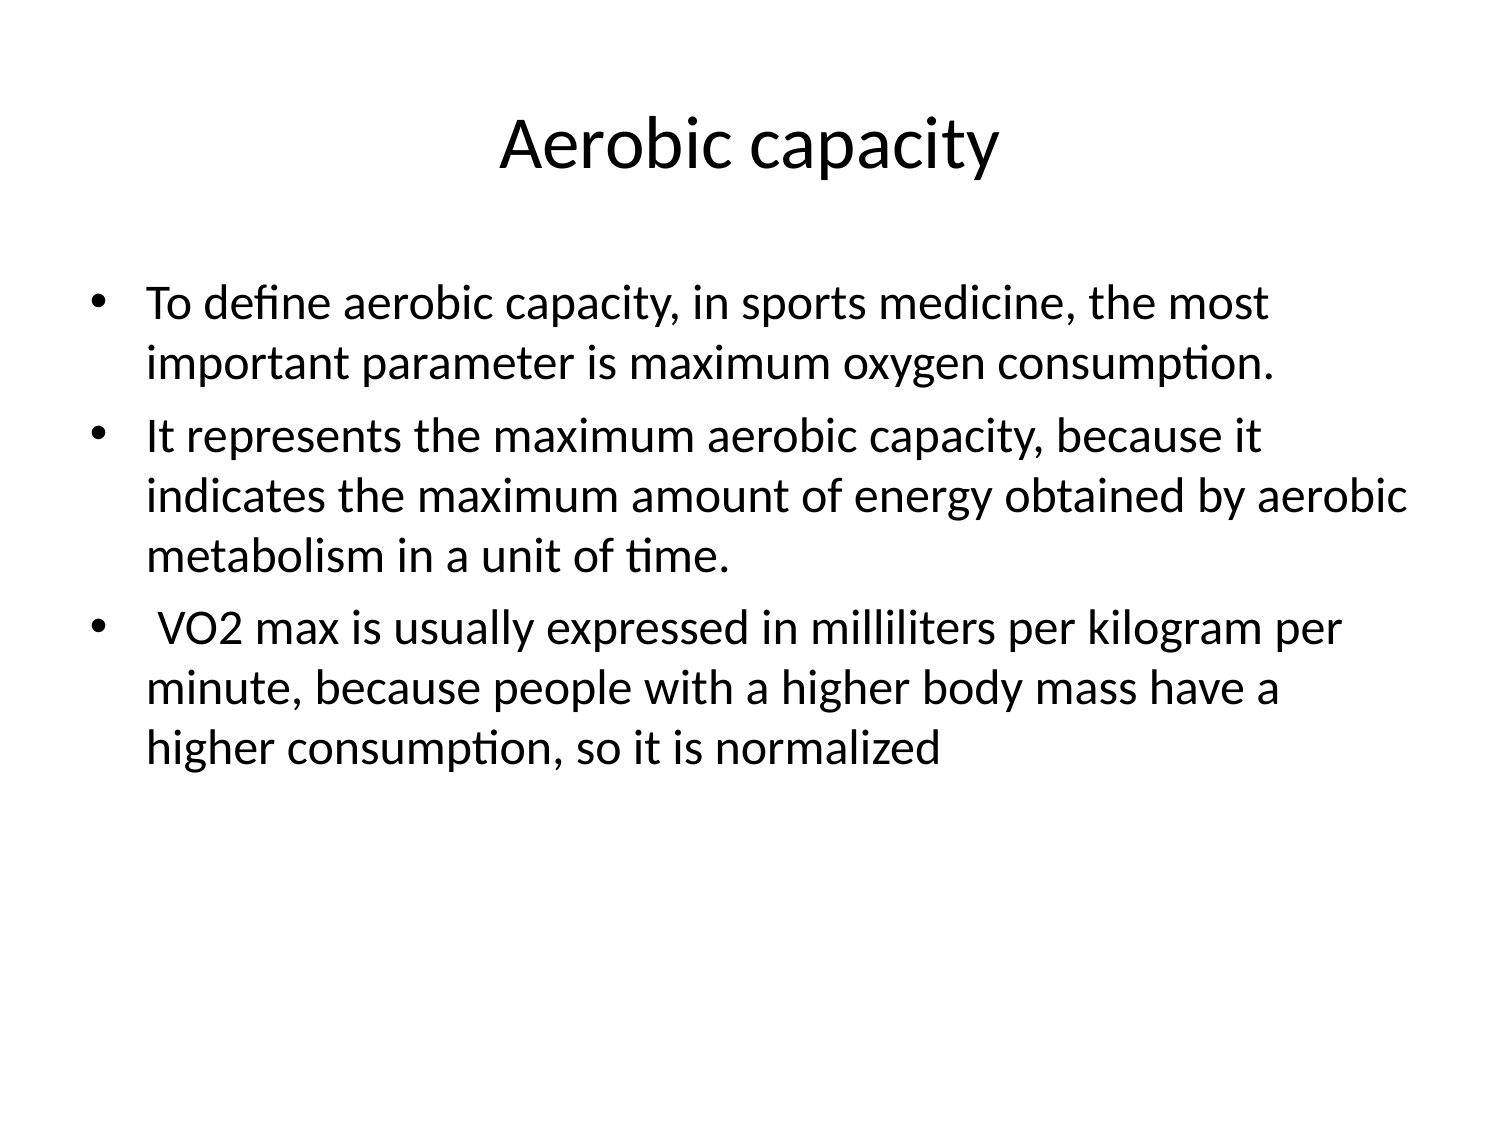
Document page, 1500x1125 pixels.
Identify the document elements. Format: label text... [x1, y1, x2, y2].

text_box To define aerobic capacity, in sports medicine, the most important parameter is maximum oxygen consumption. It represents the maximum aerobic capacity, because it indicates the maximum amount of energy obtained by aerobic metabolism in a unit of time. VO2 max is usually expressed in milliliters per kilogram per minute, because people with a higher body mass have a higher consumption, so it is normalized [74, 262, 1425, 1005]
text_box Aerobic capacity [74, 45, 1425, 233]
